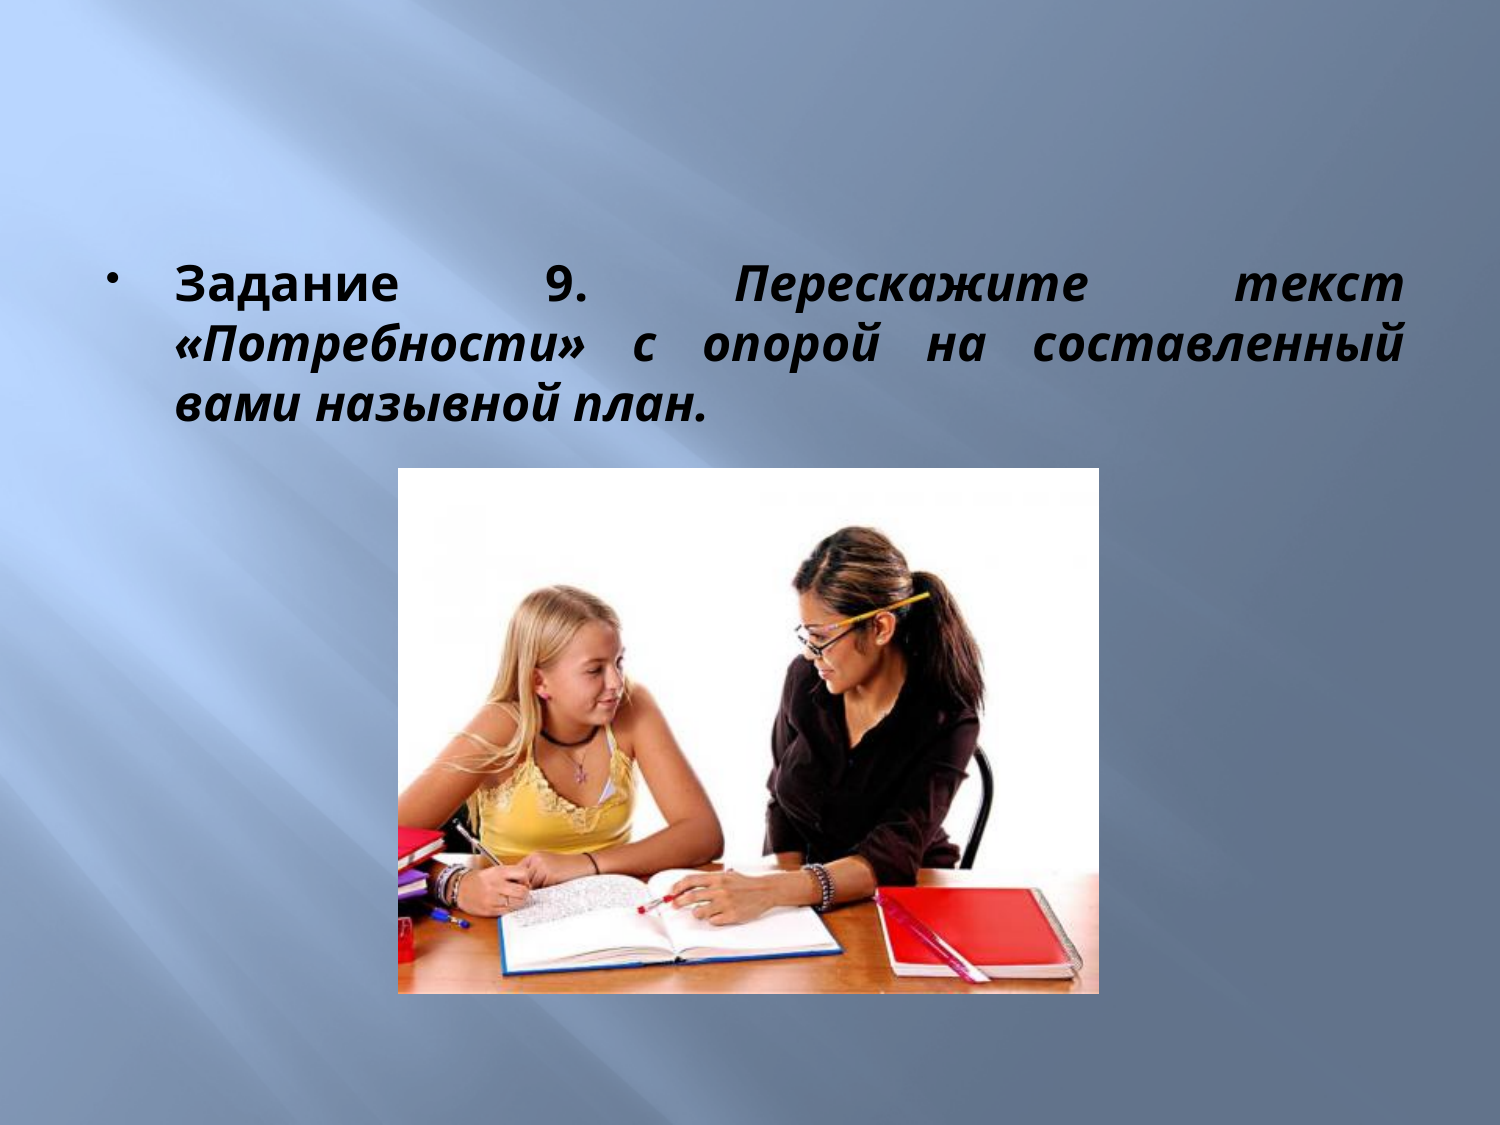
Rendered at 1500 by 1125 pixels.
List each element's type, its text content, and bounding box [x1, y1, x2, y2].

picture [398, 468, 1099, 994]
list Задание 9. Перескажите текст «Потребности» с опорой на составленный вами назывной план. [70, 164, 1421, 856]
